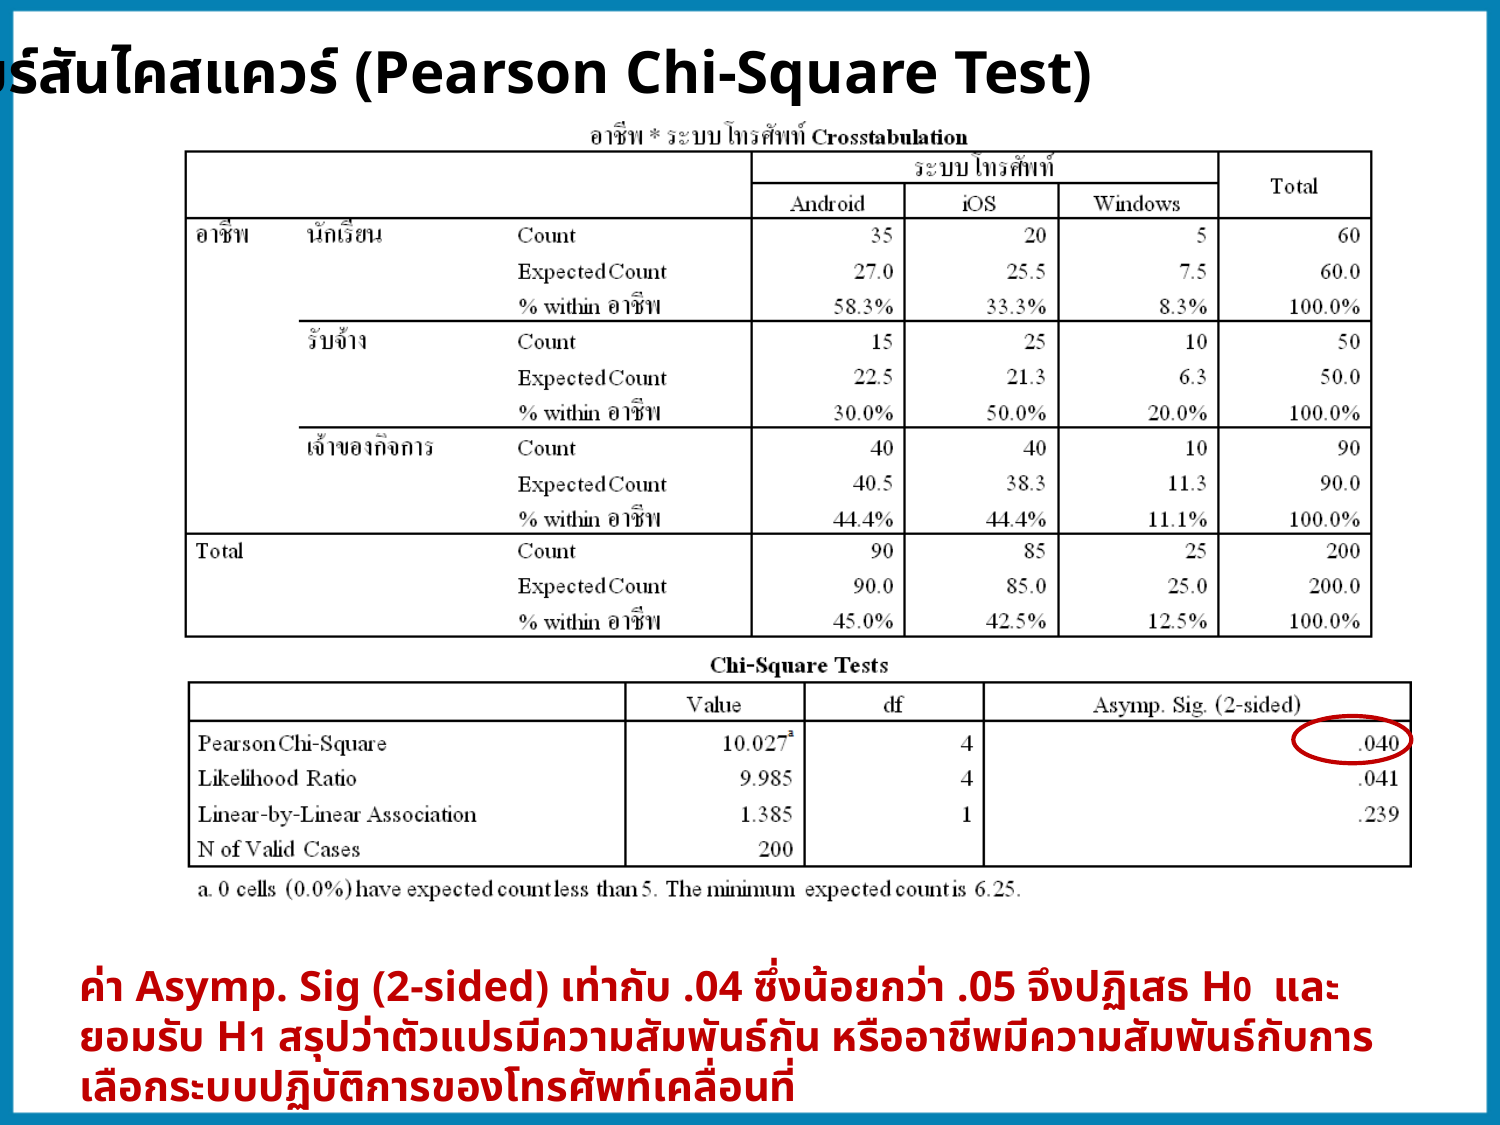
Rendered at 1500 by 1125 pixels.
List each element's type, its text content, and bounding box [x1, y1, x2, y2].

text_box ค่า Asymp. Sig (2-sided) เท่ากับ .04 ซึ่งน้อยกว่า .05 จึงปฏิเสธ H0 และยอมรับ H1 สรุปว่าตัวแปรมีความสัมพันธ์กัน หรืออาชีพมีความสัมพันธ์กับการเลือกระบบปฏิบัติการของโทรศัพท์เคลื่อนที่ [64, 952, 1447, 1118]
picture [13, 11, 1487, 1113]
text_box สถิติเพียร์สันไคสแควร์ (Pearson Chi-Square Test) [0, 27, 1108, 113]
